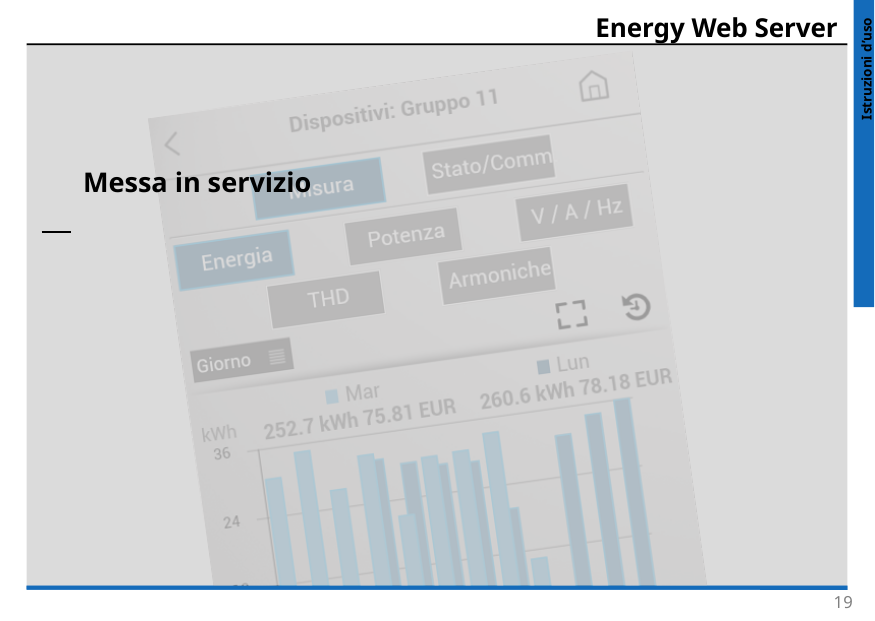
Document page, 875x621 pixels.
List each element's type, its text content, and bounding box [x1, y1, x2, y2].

text_box [26, 45, 848, 586]
text_box Messa in servizio [68, 158, 142, 205]
picture [147, 49, 721, 586]
text_box [26, 206, 142, 339]
